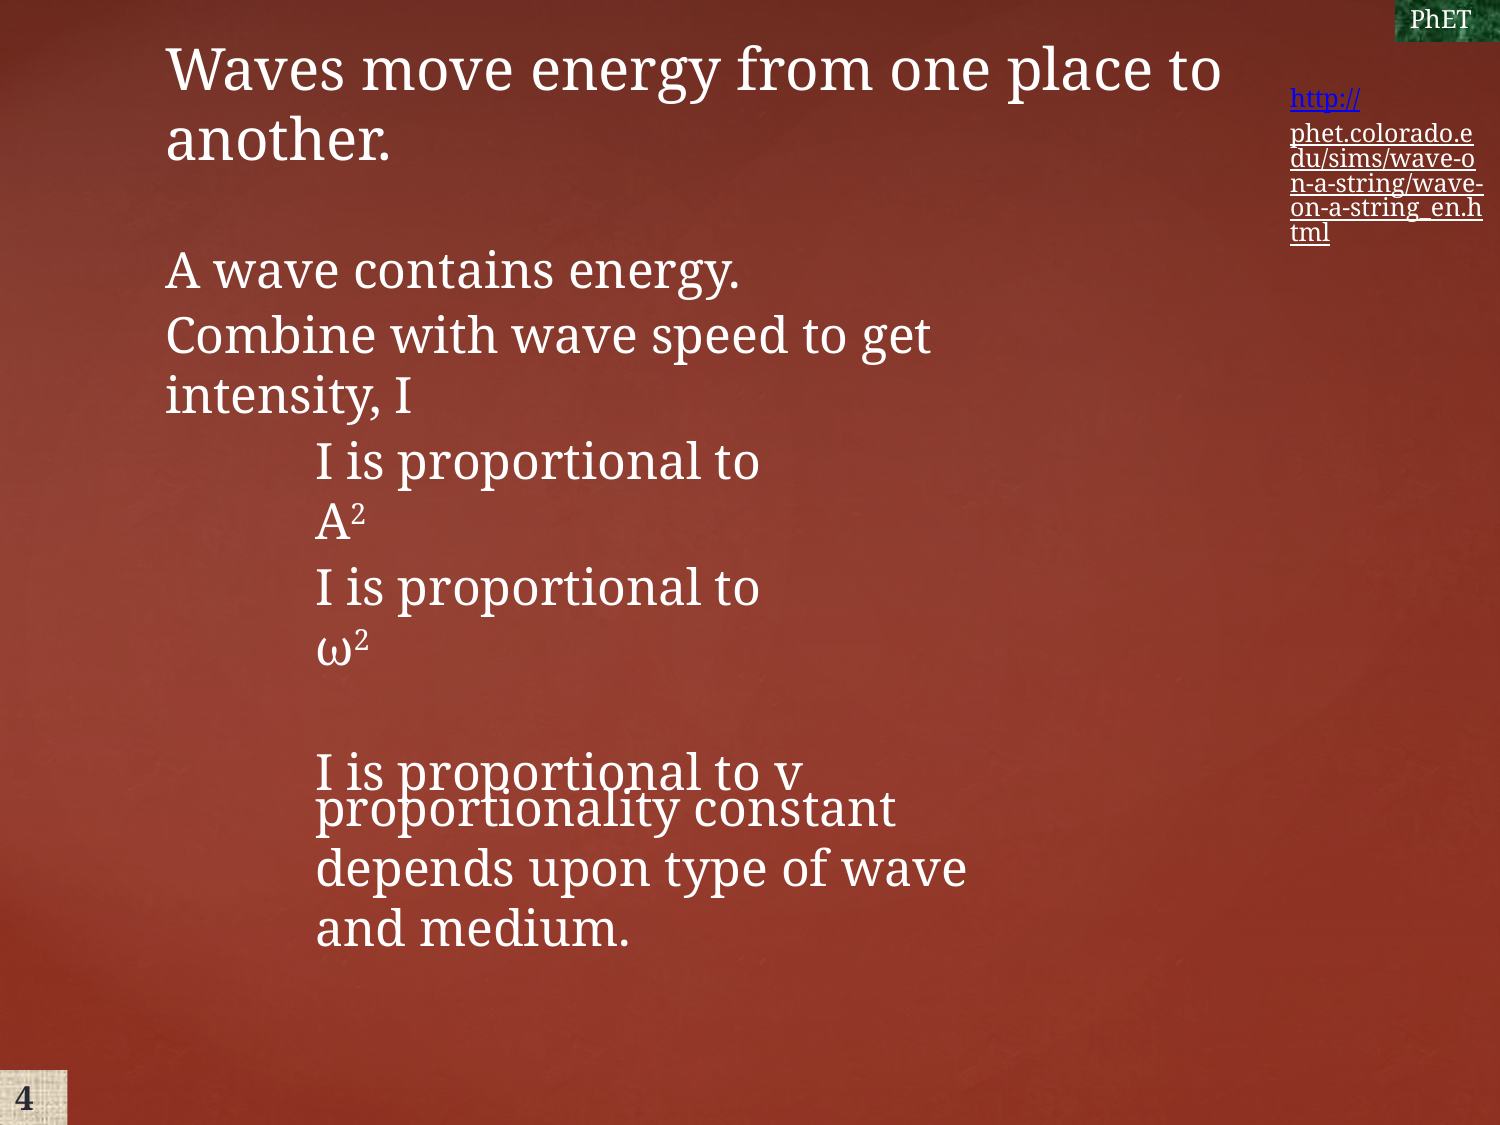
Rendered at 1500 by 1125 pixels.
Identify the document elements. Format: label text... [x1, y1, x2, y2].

text_box Combine with wave speed to get intensity, I [149, 348, 1055, 432]
text_box Waves move energy from one place to another. [149, 82, 1274, 180]
text_box I is proportional to A2 [299, 474, 840, 557]
text_box PhET [1394, 0, 1500, 42]
text_box I is proportional to ω2 [299, 600, 795, 683]
text_box http://phet.colorado.edu/sims/wave-on-a-string/wave-on-a-string_en.html [1274, 42, 1500, 189]
text_box I is proportional to v [299, 725, 840, 809]
text_box 4 [0, 1070, 68, 1125]
text_box A wave contains energy. [149, 223, 1020, 306]
text_box proportionality constant depends upon type of wave and medium. [299, 851, 990, 964]
